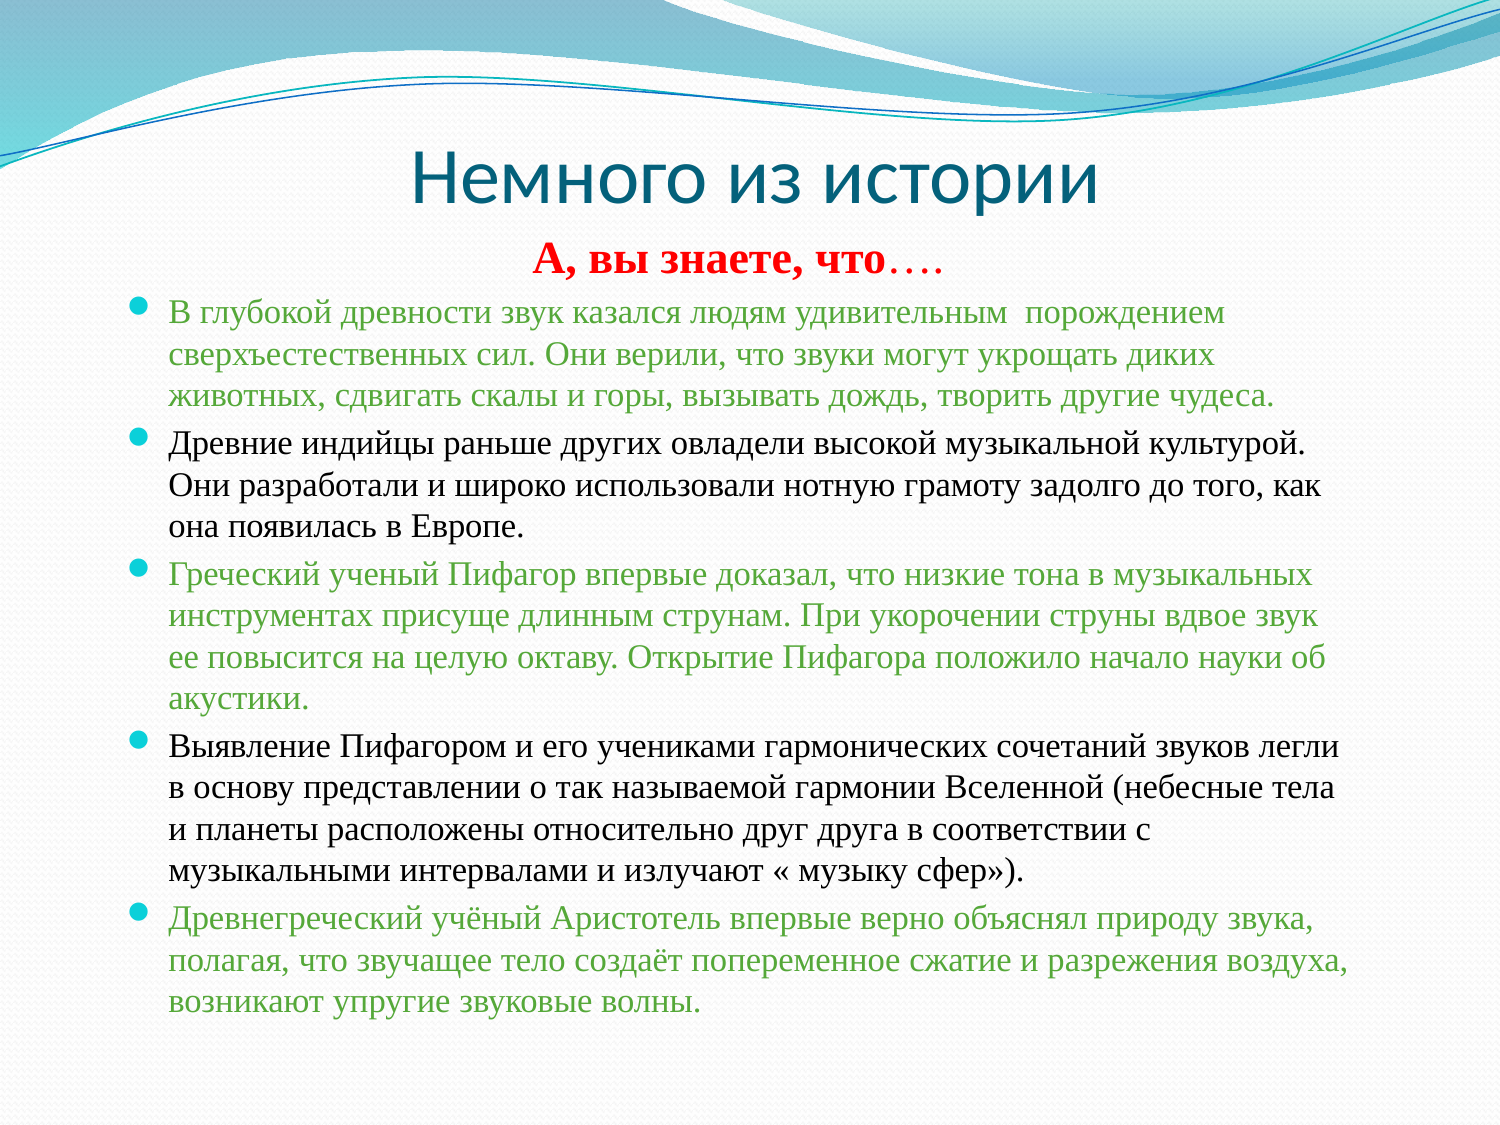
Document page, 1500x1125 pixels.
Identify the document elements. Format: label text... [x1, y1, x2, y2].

title Немного из истории [75, 115, 1438, 220]
text_box А, вы знаете, что…. В глубокой древности звук казался людям удивительным порождением сверхъестественных сил. Они верили, что звуки могут укрощать диких животных, сдвигать скалы и горы, вызывать дождь, творить другие чудеса. Древние индийцы раньше других овладели высокой музыкальной культурой. Они разработали и широко использовали нотную грамоту задолго до того, как она появилась в Европе. Греческий ученый Пифагор впервые доказал, что низкие тона в музыкальных инструментах присуще длинным струнам. При укорочении струны вдвое звук ее повысится на целую октаву. Открытие Пифагора положило начало науки об акустики. Выявление Пифагором и его учениками гармонических сочетаний звуков легли в основу представлении о так называемой гармонии Вселенной (небесные тела и планеты расположены относительно друг друга в соответствии с музыкальными интервалами и излучают « музыку сфер»). Древнегреческий учёный Аристотель впервые верно объяснял природу звука, полагая, что звучащее тело создаёт попеременное сжатие и разрежения воздуха, возникают упругие звуковые волны. [112, 219, 1365, 1083]
